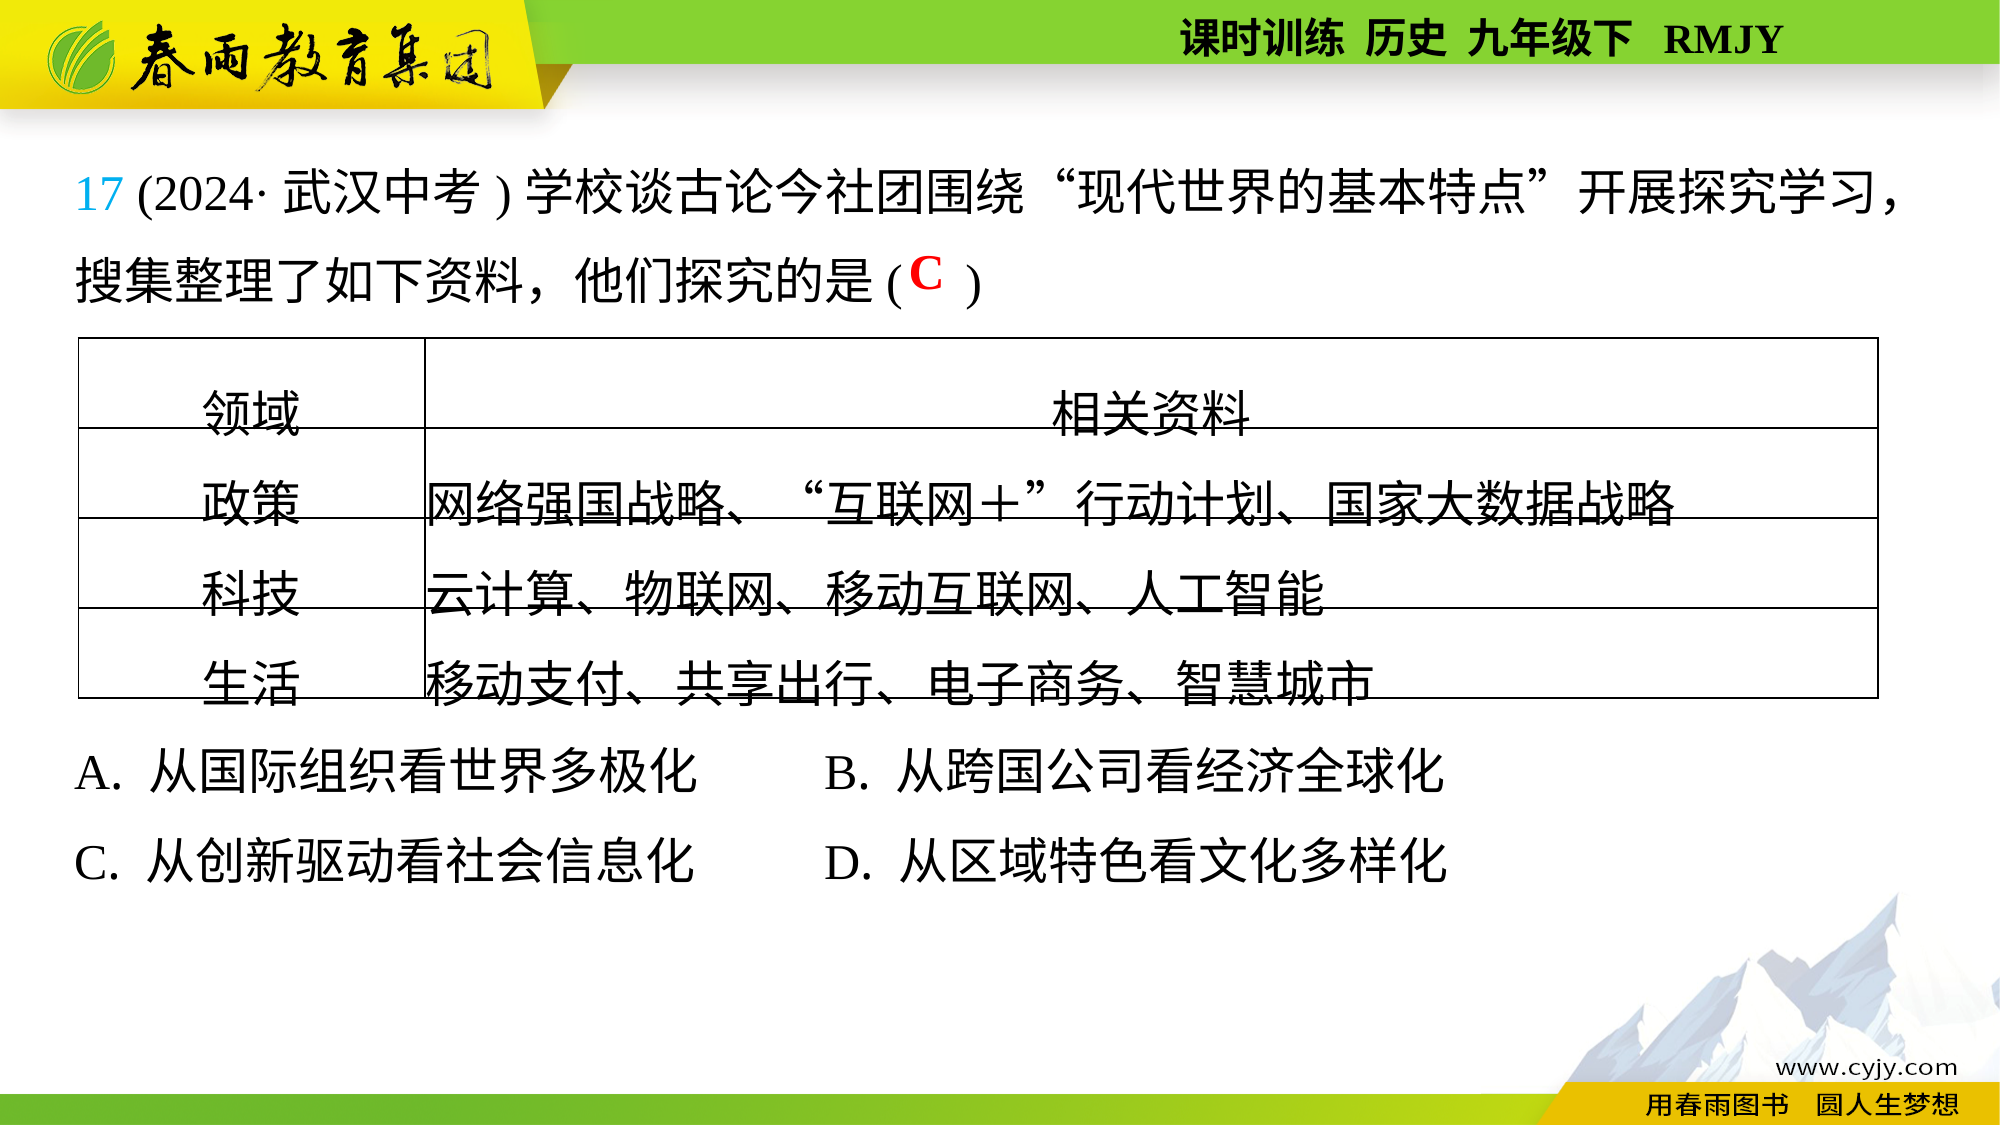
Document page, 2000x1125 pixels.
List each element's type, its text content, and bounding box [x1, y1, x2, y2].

text_box C [894, 231, 960, 307]
list 17 (2024·武汉中考)学校谈古论今社团围绕“现代世界的基本特点”开展探究学习，搜集整理了如下资料，他们探究的是( ) A. 从国际组织看世界多极化 B. 从跨国公司看经济全球化 C. 从创新驱动看社会信息化 D. 从区域特色看文化多样化 [59, 122, 1944, 893]
table_cell 移动支付、共享出行、电子商务、智慧城市 [426, 609, 1877, 697]
table_cell 生活 [79, 609, 424, 697]
table_cell 云计算、物联网、移动互联网、人工智能 [426, 519, 1877, 607]
table_header 相关资料 [426, 339, 1877, 427]
table_cell 政策 [79, 429, 424, 517]
table_cell 网络强国战略、“互联网＋”行动计划、国家大数据战略 [426, 429, 1877, 517]
table_header 领域 [79, 339, 424, 427]
table_cell 科技 [79, 519, 424, 607]
picture [0, 0, 2000, 1125]
